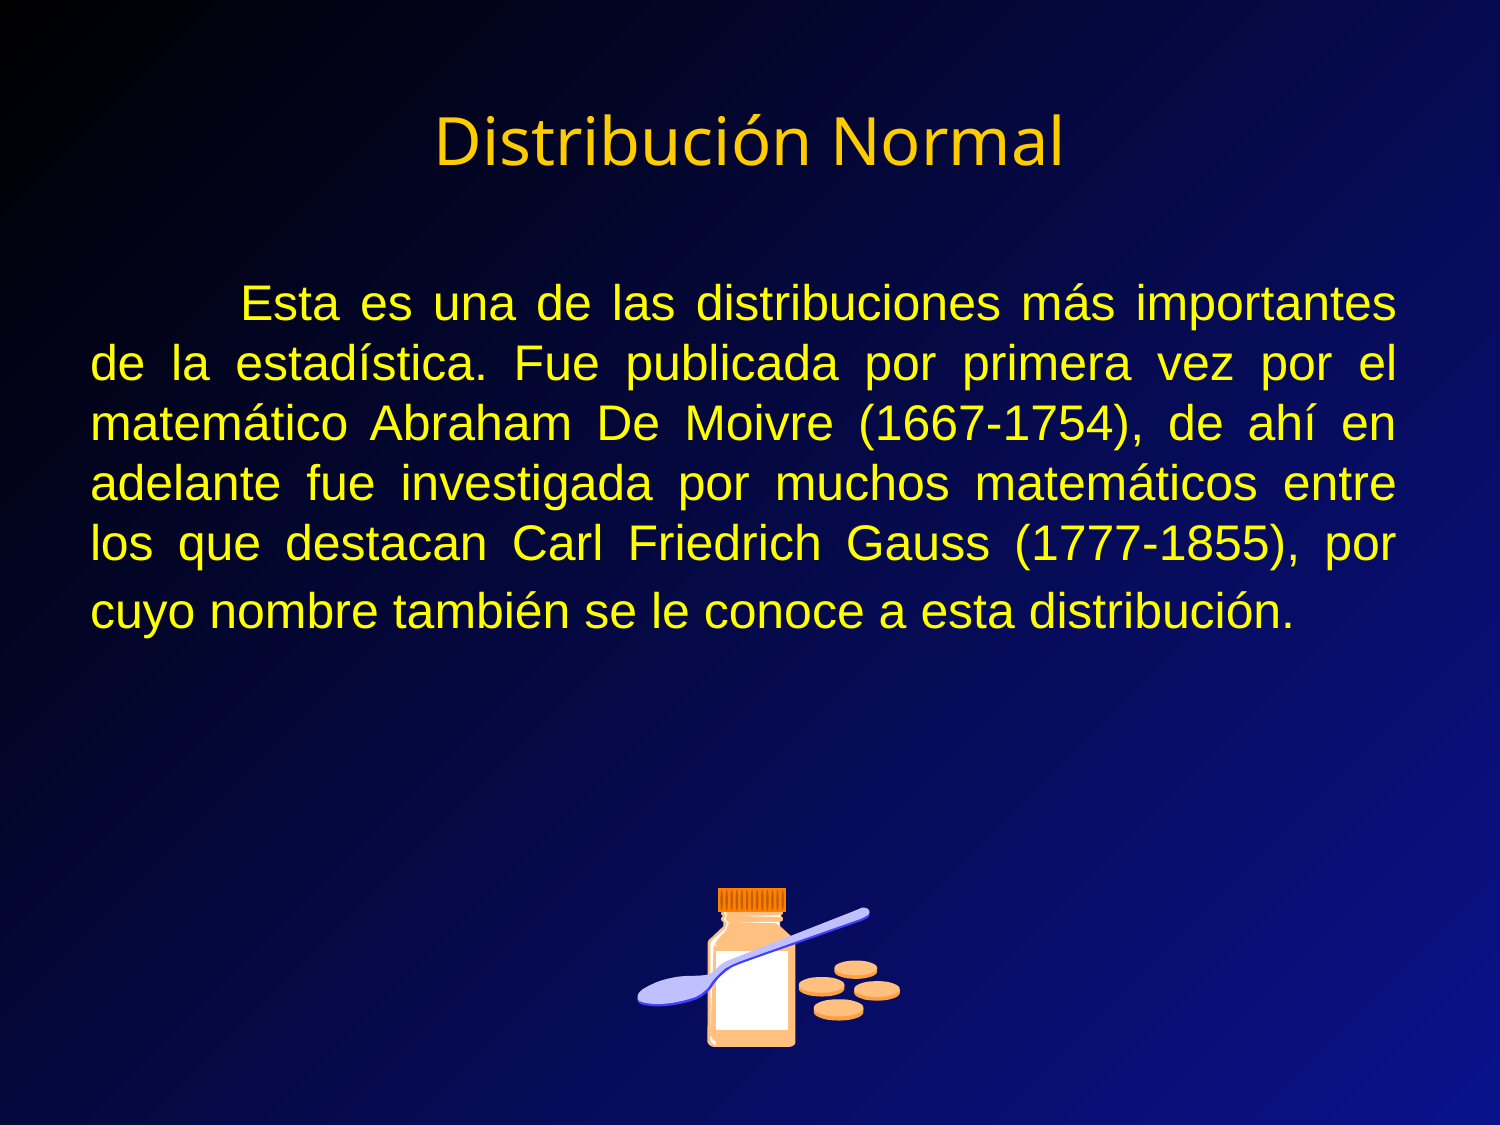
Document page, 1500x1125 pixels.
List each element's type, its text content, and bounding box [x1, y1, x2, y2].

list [637, 887, 901, 1048]
title Distribución Normal [74, 44, 1426, 233]
list Esta es una de las distribuciones más importantes de la estadística. Fue publicada por primera vez por el matemático Abraham De Moivre (1667-1754), de ahí en adelante fue investigada por muchos matemáticos entre los que destacan Carl Friedrich Gauss (1777-1855), por cuyo nombre también se le conoce a esta distribución. [74, 262, 1413, 758]
